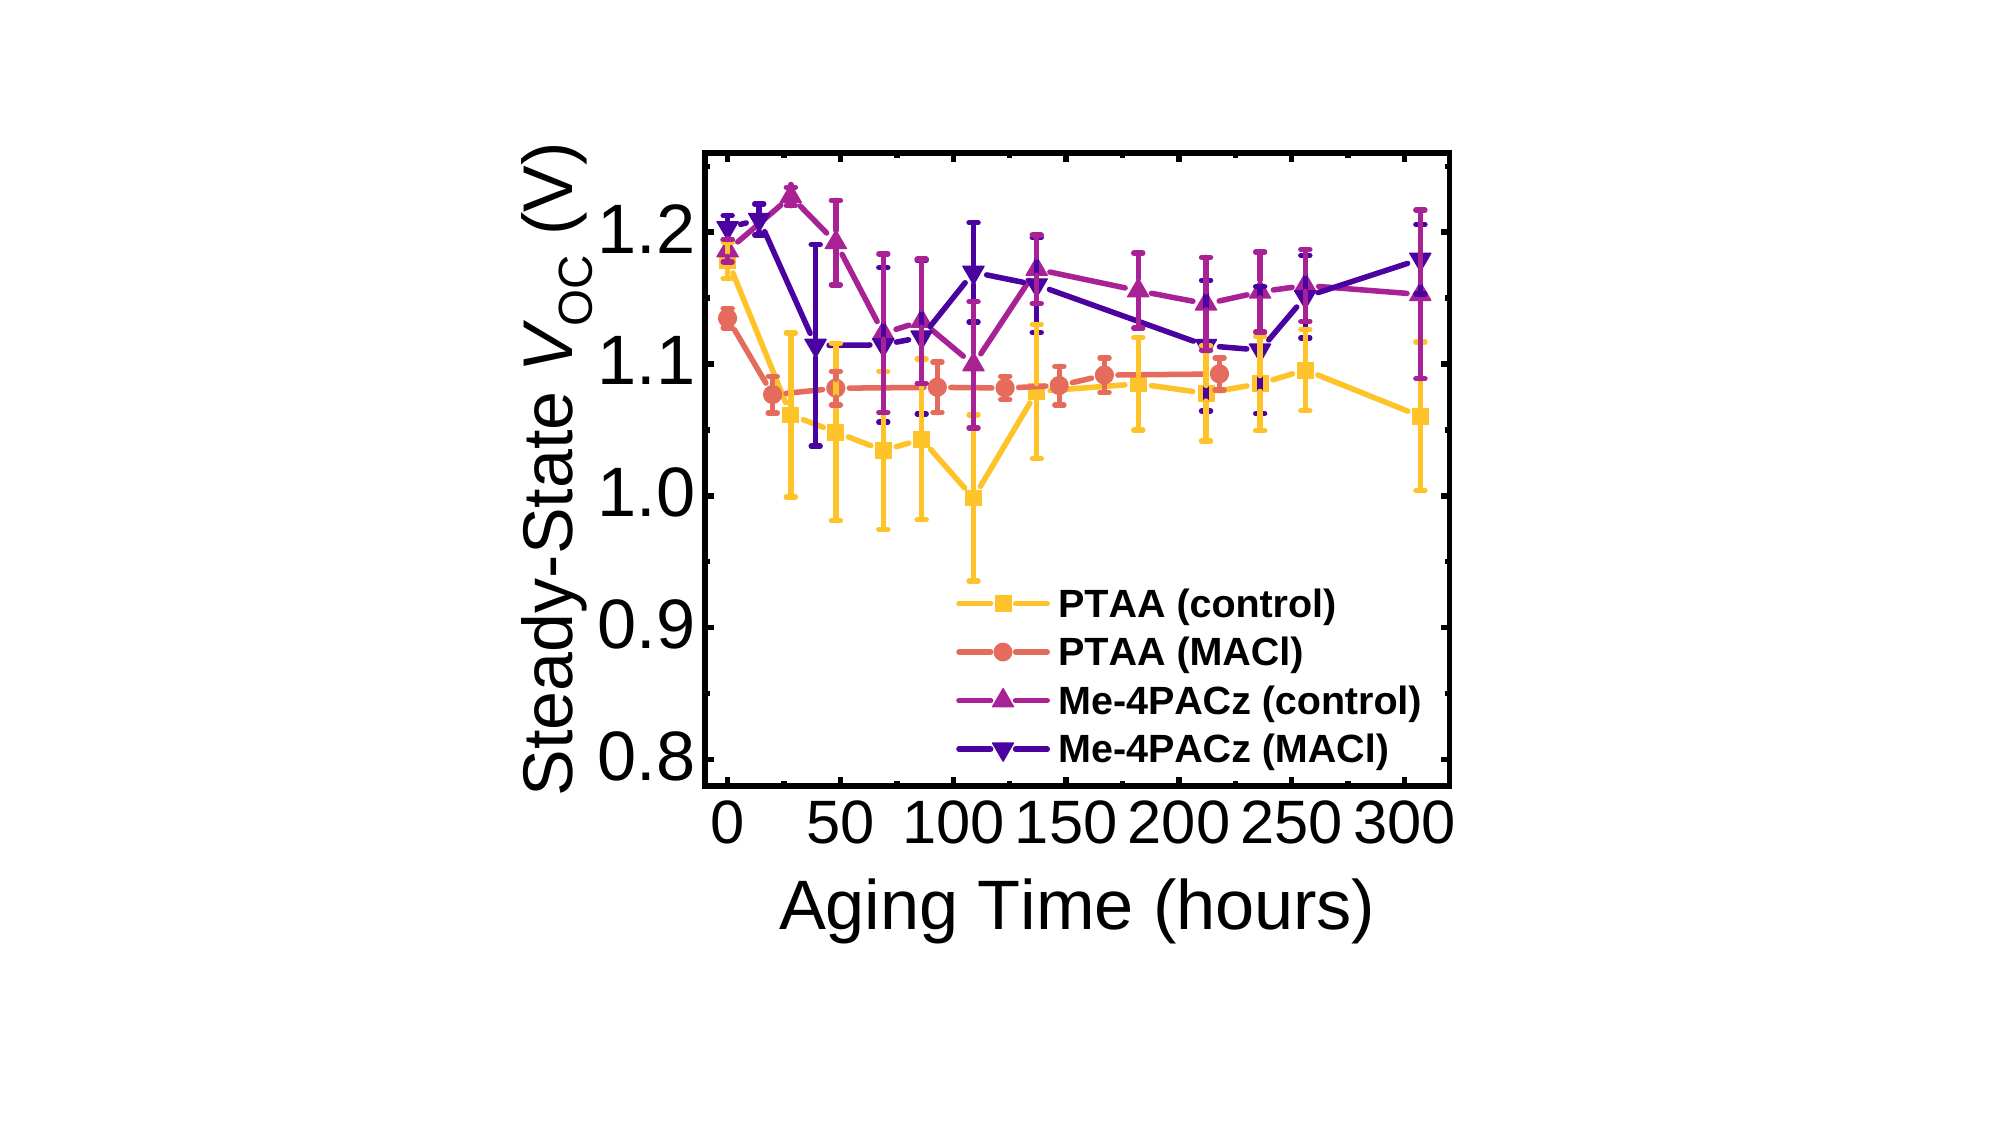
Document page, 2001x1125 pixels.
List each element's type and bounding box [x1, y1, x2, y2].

picture [494, 141, 1506, 984]
